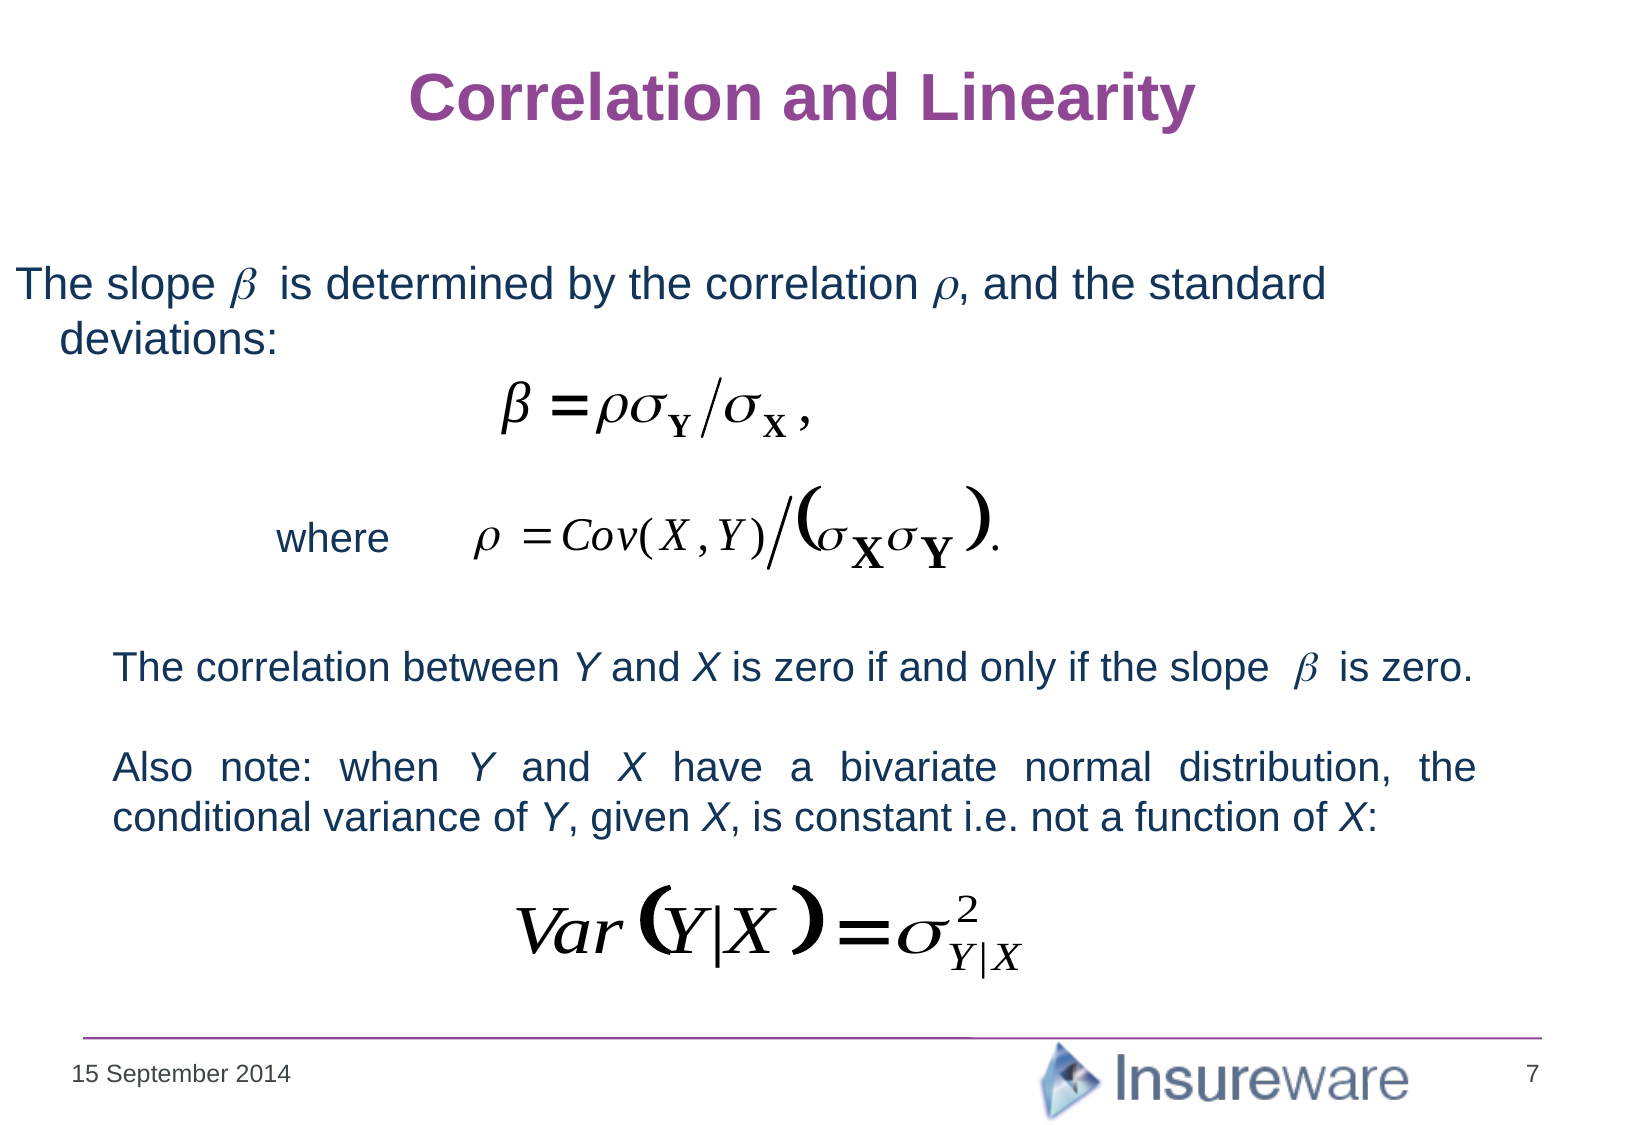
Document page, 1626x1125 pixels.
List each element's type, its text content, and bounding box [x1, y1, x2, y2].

text_box where [261, 503, 414, 569]
picture [1036, 1039, 1416, 1125]
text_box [507, 878, 1046, 994]
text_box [489, 364, 822, 447]
list The slope  is determined by the correlation , and the standard deviations: [0, 246, 1474, 448]
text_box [460, 480, 1011, 587]
title Correlation and Linearity [75, 0, 1550, 188]
text_box The correlation between Y and X is zero if and only if the slope  is zero. Also note: when Y and X have a bivariate normal distribution, the conditional variance of Y, given X, is constant i.e. not a function of X: [97, 632, 1493, 848]
slide_number 7 [1439, 1050, 1555, 1106]
